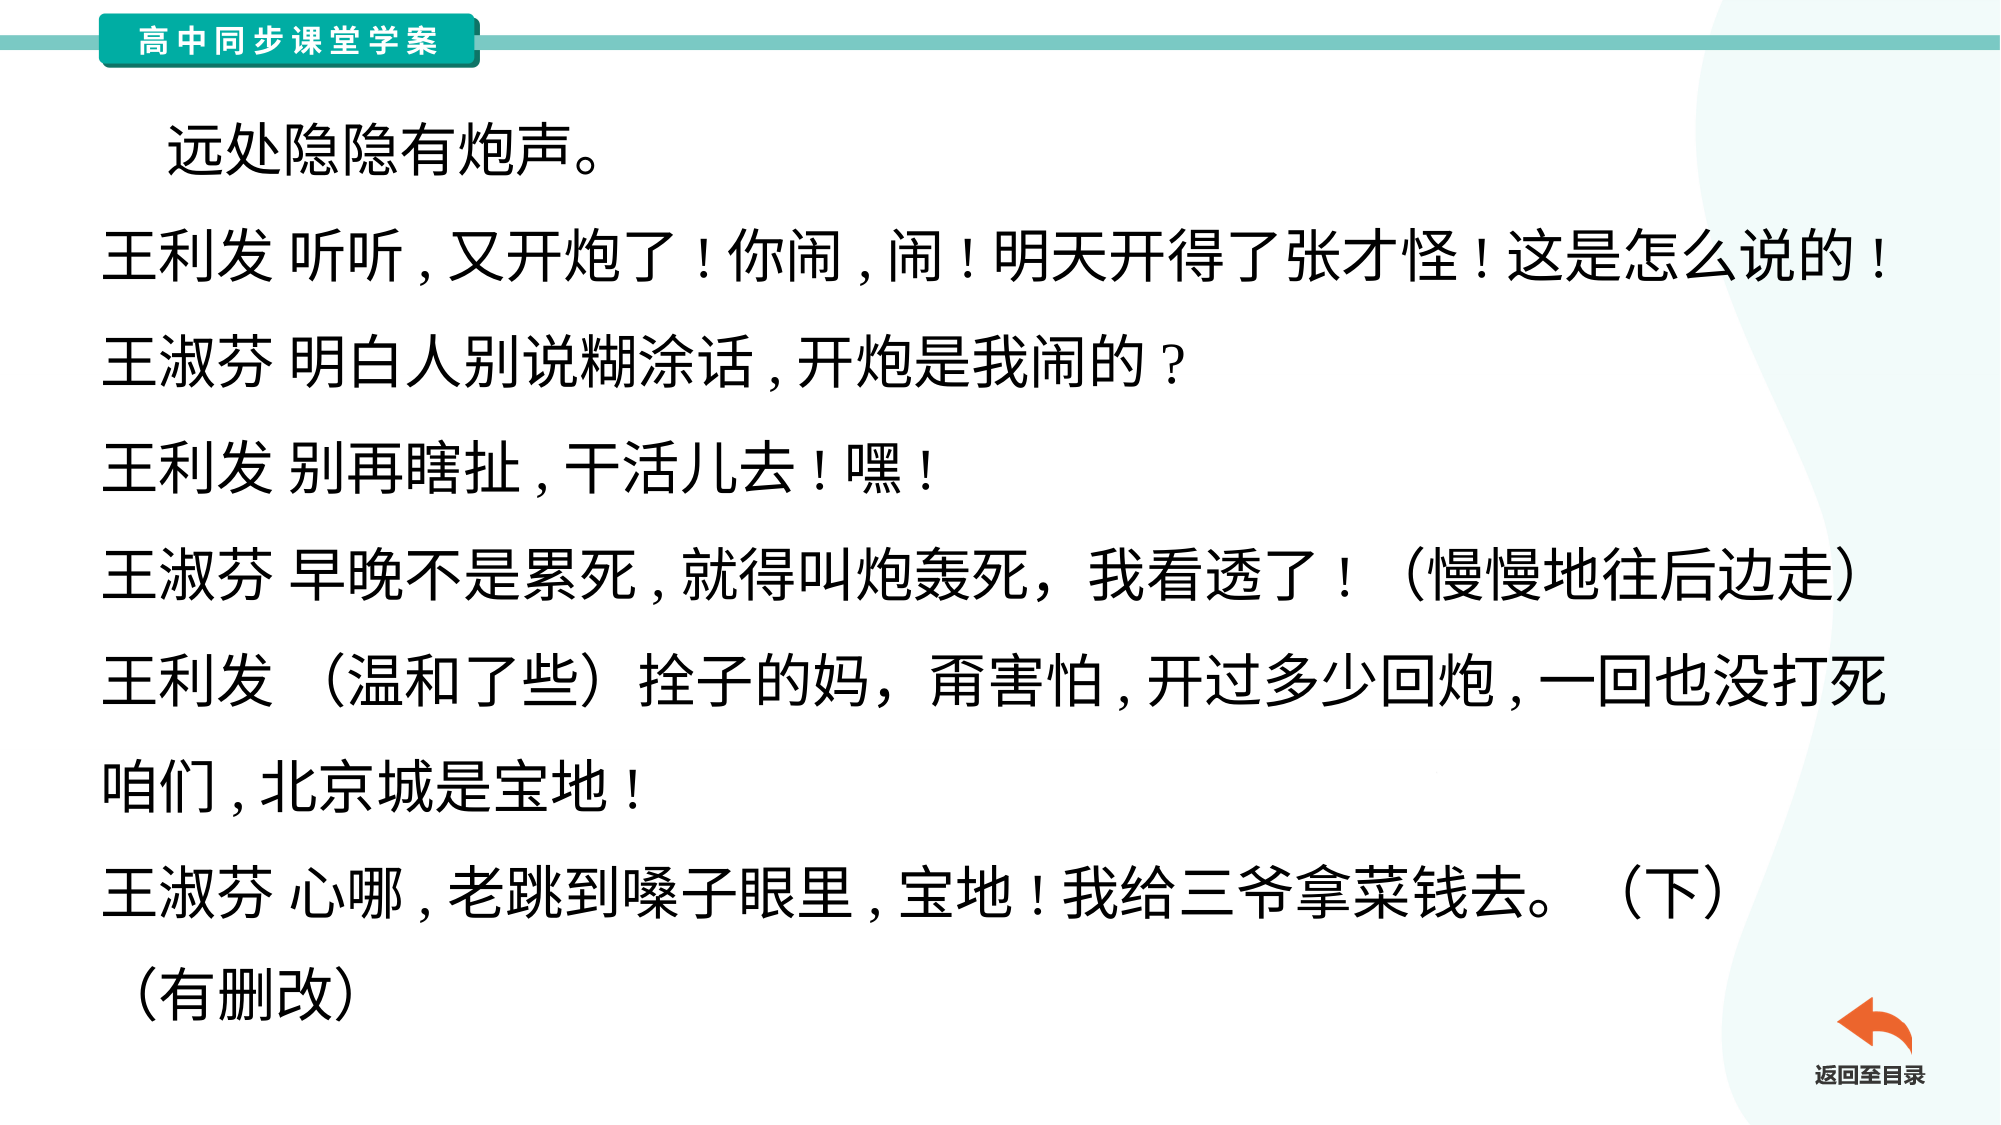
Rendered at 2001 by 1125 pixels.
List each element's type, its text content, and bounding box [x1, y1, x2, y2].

text_box 远处隐隐有炮声。 王利发 听听,又开炮了!你闹,闹!明天开得了张才怪!这是怎么说的! 王淑芬 明白人别说糊涂话,开炮是我闹的? 王利发 别再瞎扯,干活儿去!嘿! 王淑芬 早晚不是累死,就得叫炮轰死，我看透了!（慢慢地往后边走） 王利发 （温和了些）拴子的妈，甭害怕,开过多少回炮,一回也没打死 咱们,北京城是宝地! 王淑芬 心哪,老跳到嗓子眼里,宝地!我给三爷拿菜钱去。（下） （有删改）#3.20 [100, 76, 1899, 1017]
picture [0, 0, 2000, 1125]
